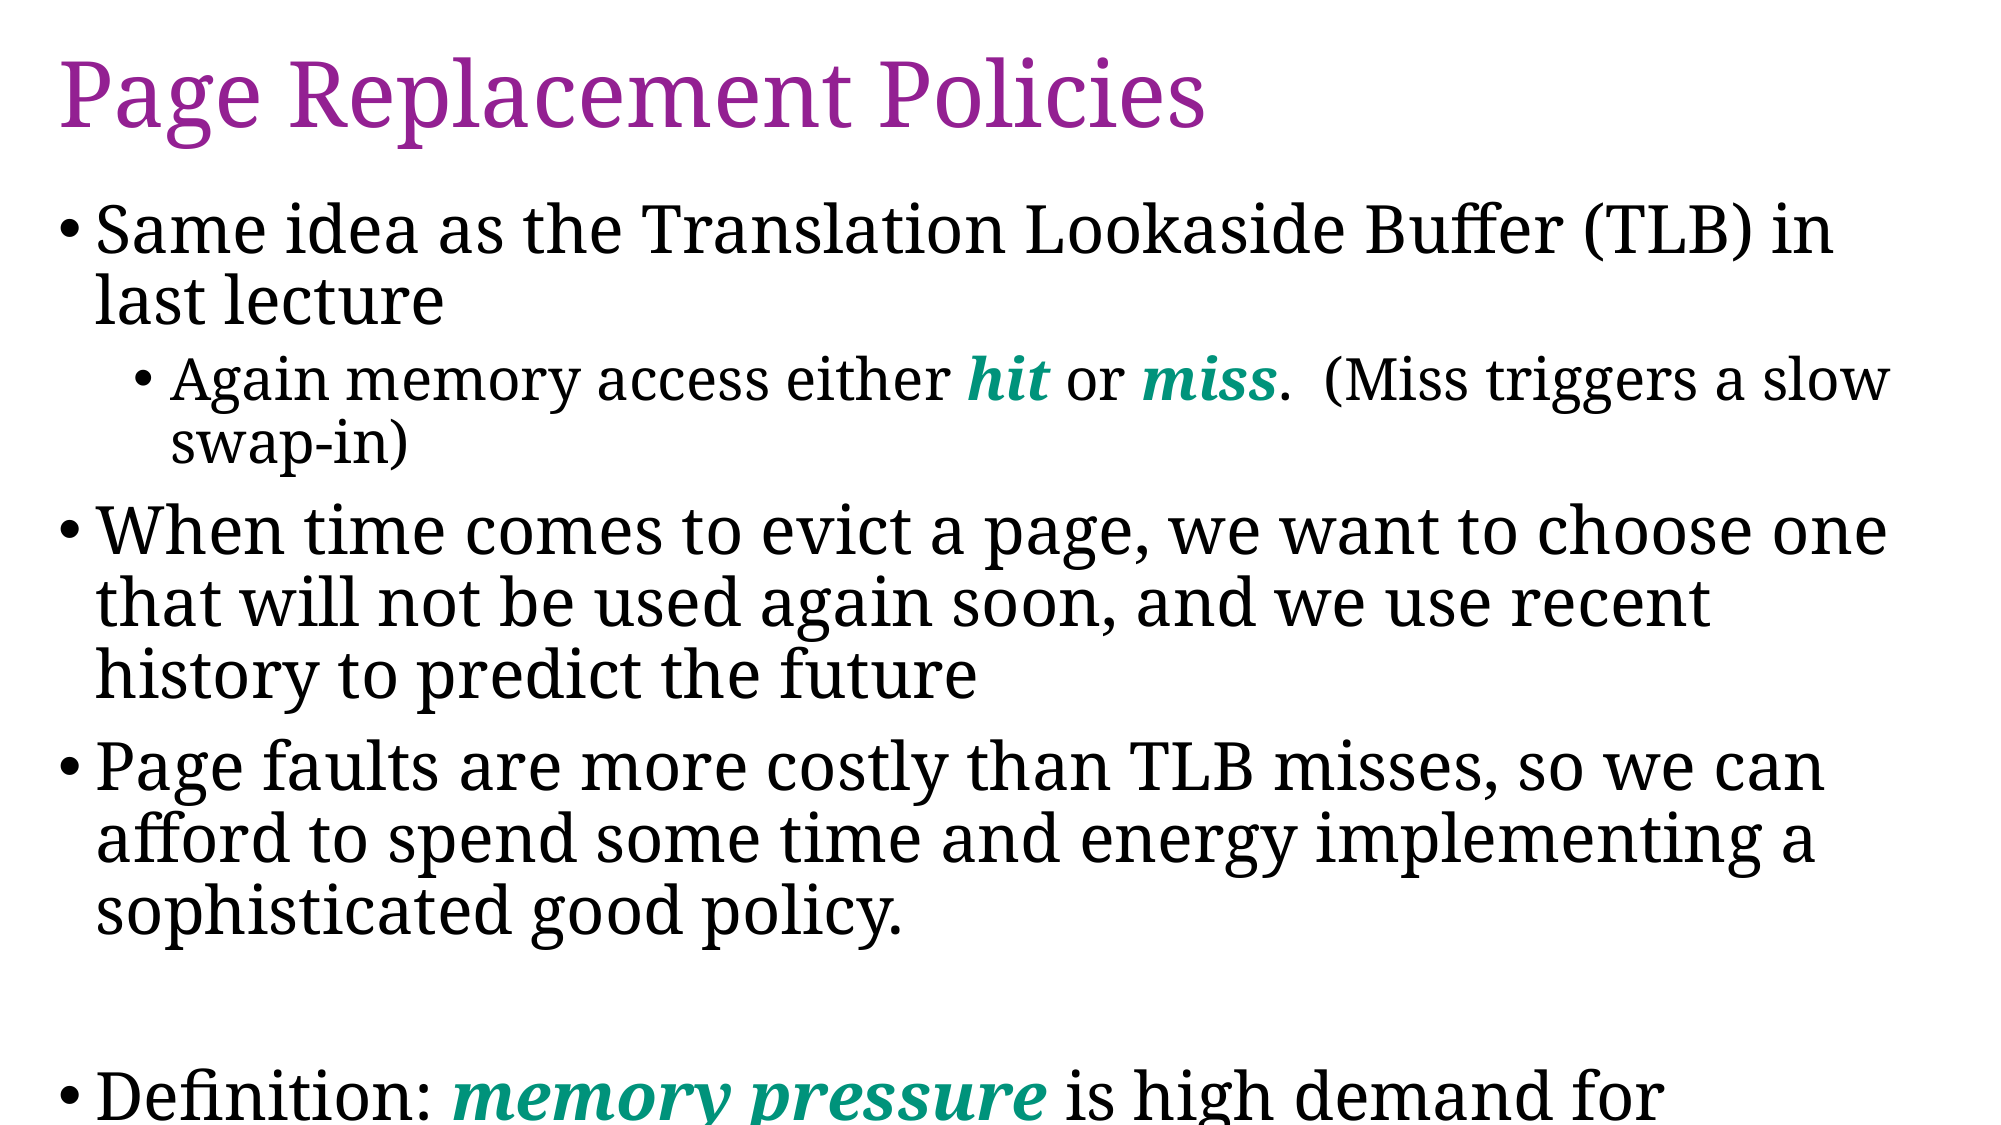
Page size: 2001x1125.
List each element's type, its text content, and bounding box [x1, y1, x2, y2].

list Same idea as the Translation Lookaside Buffer (TLB) in last lecture Again memory access either hit or miss. (Miss triggers a slow swap-in) When time comes to evict a page, we want to choose one that will not be used again soon, and we use recent history to predict the future Page faults are more costly than TLB misses, so we can afford to spend some time and energy implementing a sophisticated good policy. Definition: memory pressure is high demand for memory [43, 188, 1953, 1106]
title Page Replacement Policies [43, 25, 1953, 171]
